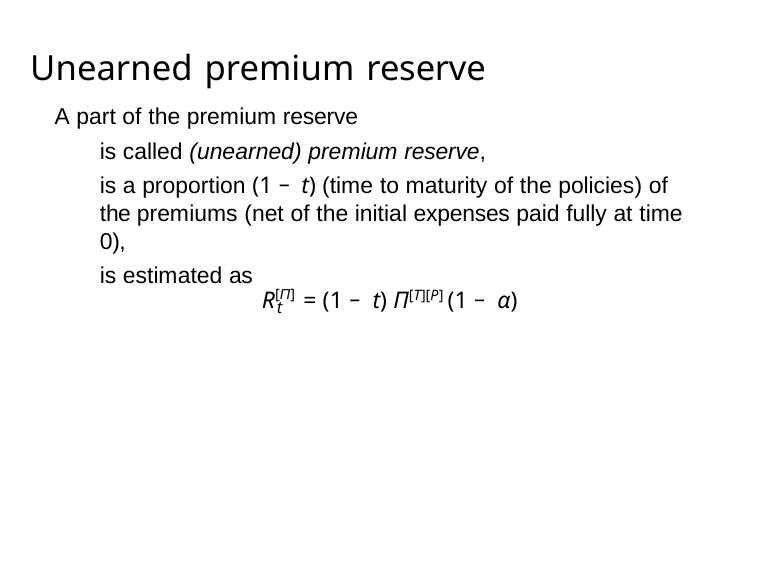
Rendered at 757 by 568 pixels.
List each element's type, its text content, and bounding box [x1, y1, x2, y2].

text_box A part of the premium reserve is called (unearned) premium reserve, is a proportion (1 − t) (time to maturity of the policies) of the premiums (net of the initial expenses paid fully at time 0), is estimated as [52, 92, 704, 289]
text_box R[Π] = (1 − t) Π[T][P] (1 − α) [255, 281, 546, 314]
title Unearned premium reserve [28, 16, 681, 114]
